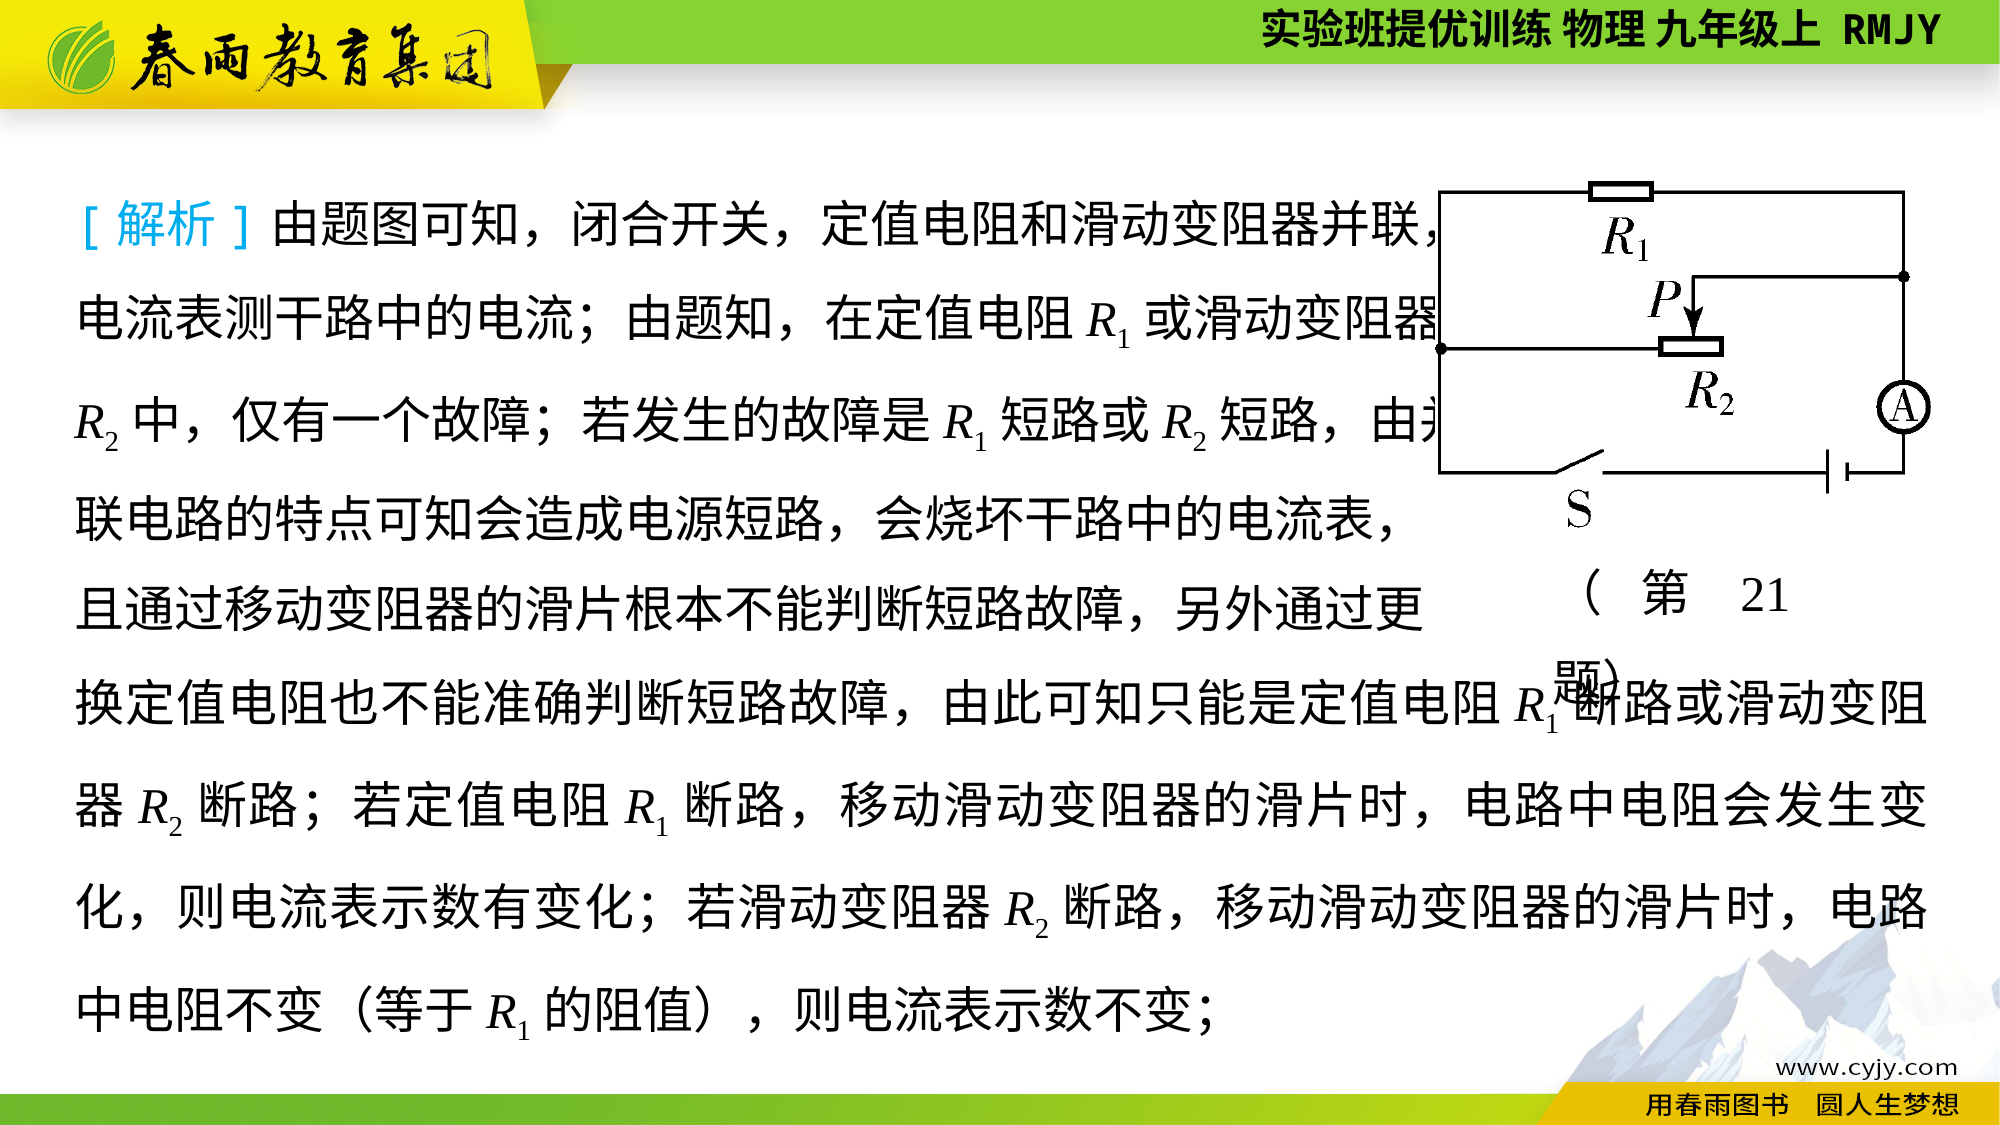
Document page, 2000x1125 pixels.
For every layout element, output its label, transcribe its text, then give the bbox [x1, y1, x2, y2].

picture [0, 0, 2000, 1125]
text_box （第21题） [1537, 551, 1818, 629]
list [解析]由题图可知，闭合开关，定值电阻和滑动变阻器并联， 电流表测干路中的电流；由题知，在定值电阻R1或滑动变阻器 R2中，仅有一个故障；若发生的故障是R1短路或R2短路，由并 联电路的特点可知会造成电源短路，会烧坏干路中的电流表， 且通过移动变阻器的滑片根本不能判断短路故障，另外通过更 换定值电阻也不能准确判断短路故障，由此可知只能是定值电阻R1断路或滑动变阻器R2断路；若定值电阻R1断路，移动滑动变阻器的滑片时，电路中电阻会发生变化，则电流表示数有变化；若滑动变阻器R2断路，移动滑动变阻器的滑片时，电路中电阻不变（等于R1的阻值），则电流表示数不变； [59, 154, 1944, 988]
